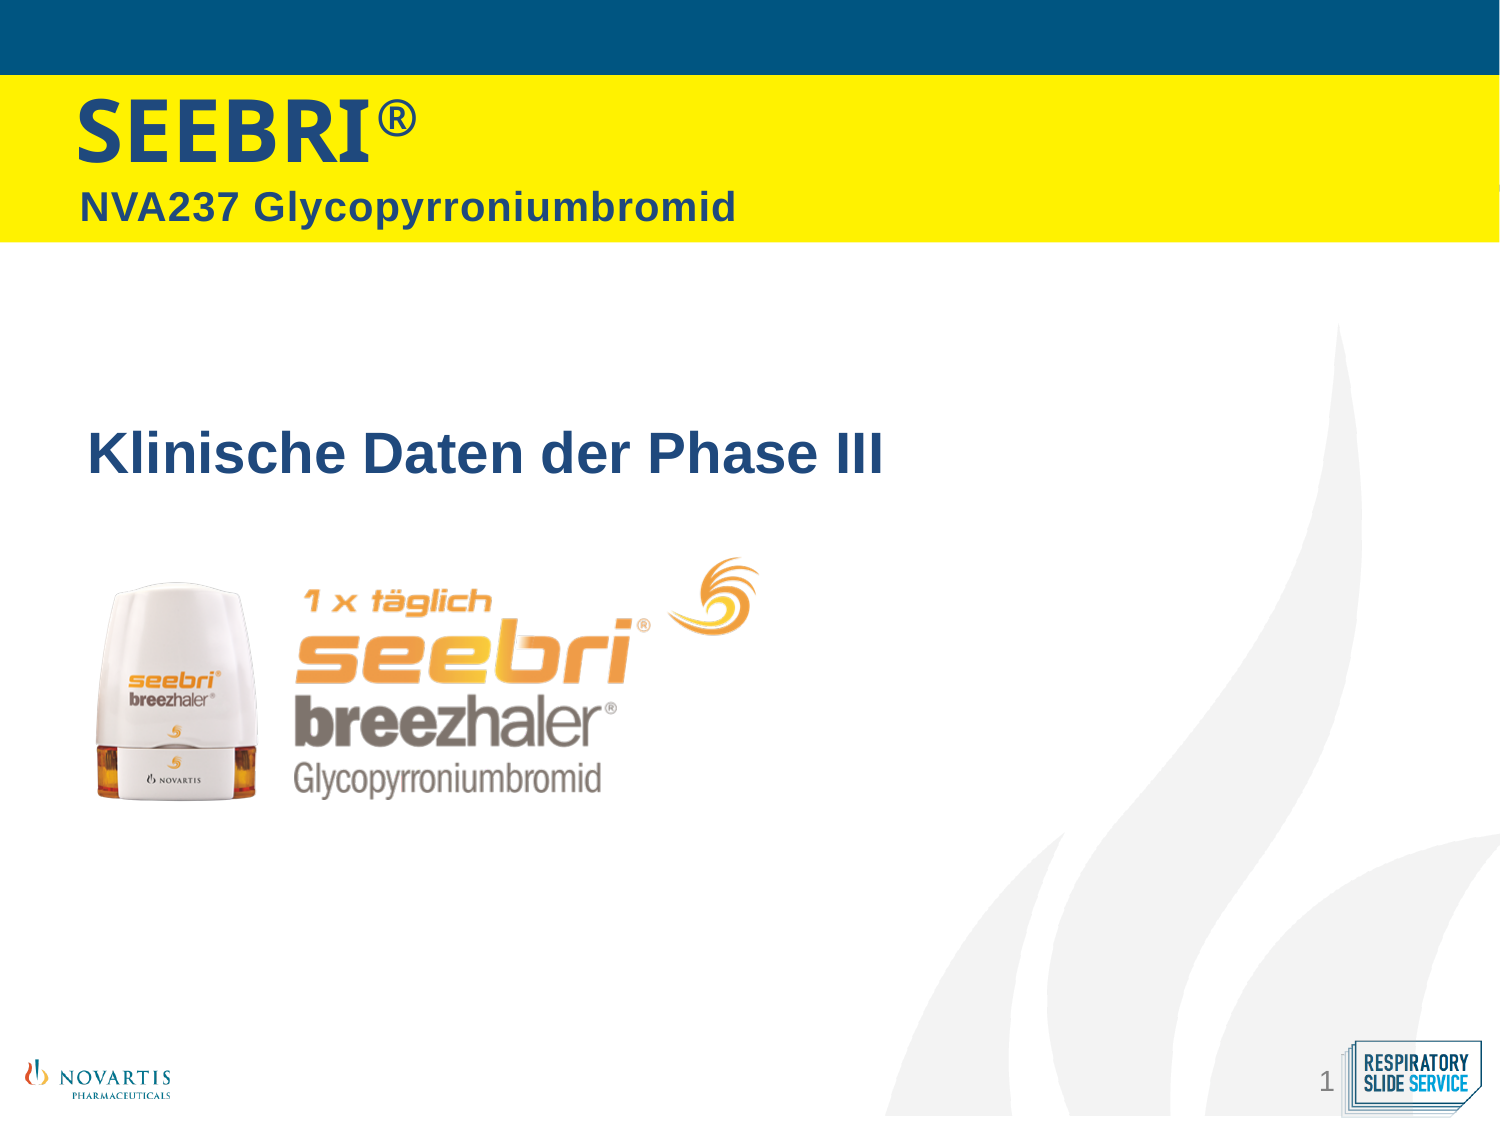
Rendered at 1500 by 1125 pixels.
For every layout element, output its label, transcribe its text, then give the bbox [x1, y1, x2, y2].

text_box NVA237 Glycopyrroniumbromid [64, 172, 1058, 237]
text_box SEEBRI® [60, 67, 811, 233]
picture [1328, 1027, 1497, 1125]
picture [60, 526, 760, 836]
picture [25, 1059, 170, 1099]
text_box Klinische Daten der Phase III [72, 408, 901, 493]
